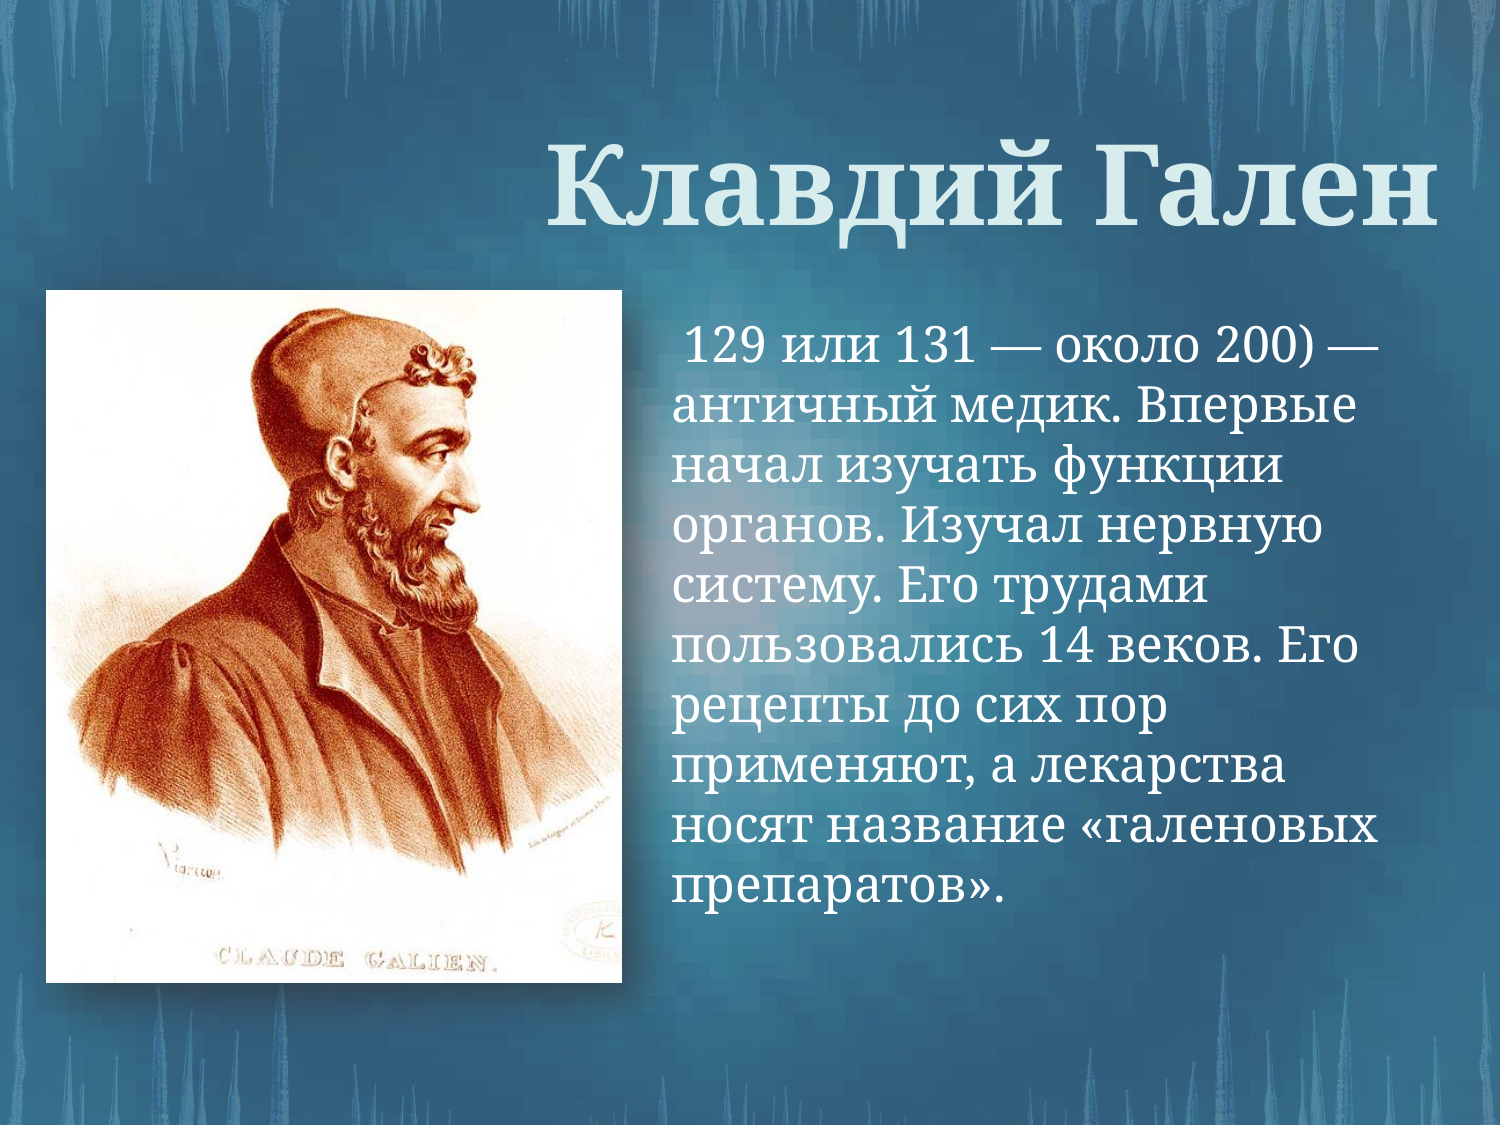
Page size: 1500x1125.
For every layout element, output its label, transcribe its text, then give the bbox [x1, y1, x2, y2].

text_box Клавдий Гален [531, 105, 1455, 256]
picture [0, 0, 1500, 1125]
text_box 129 или 131 — около 200) — античный медик. Впервые начал изучать функции органов. Изучал нервную систему. Его трудами пользовались 14 веков. Его рецепты до сих пор применяют, а лекарства носят название «галеновых препаратов». [656, 304, 1454, 920]
